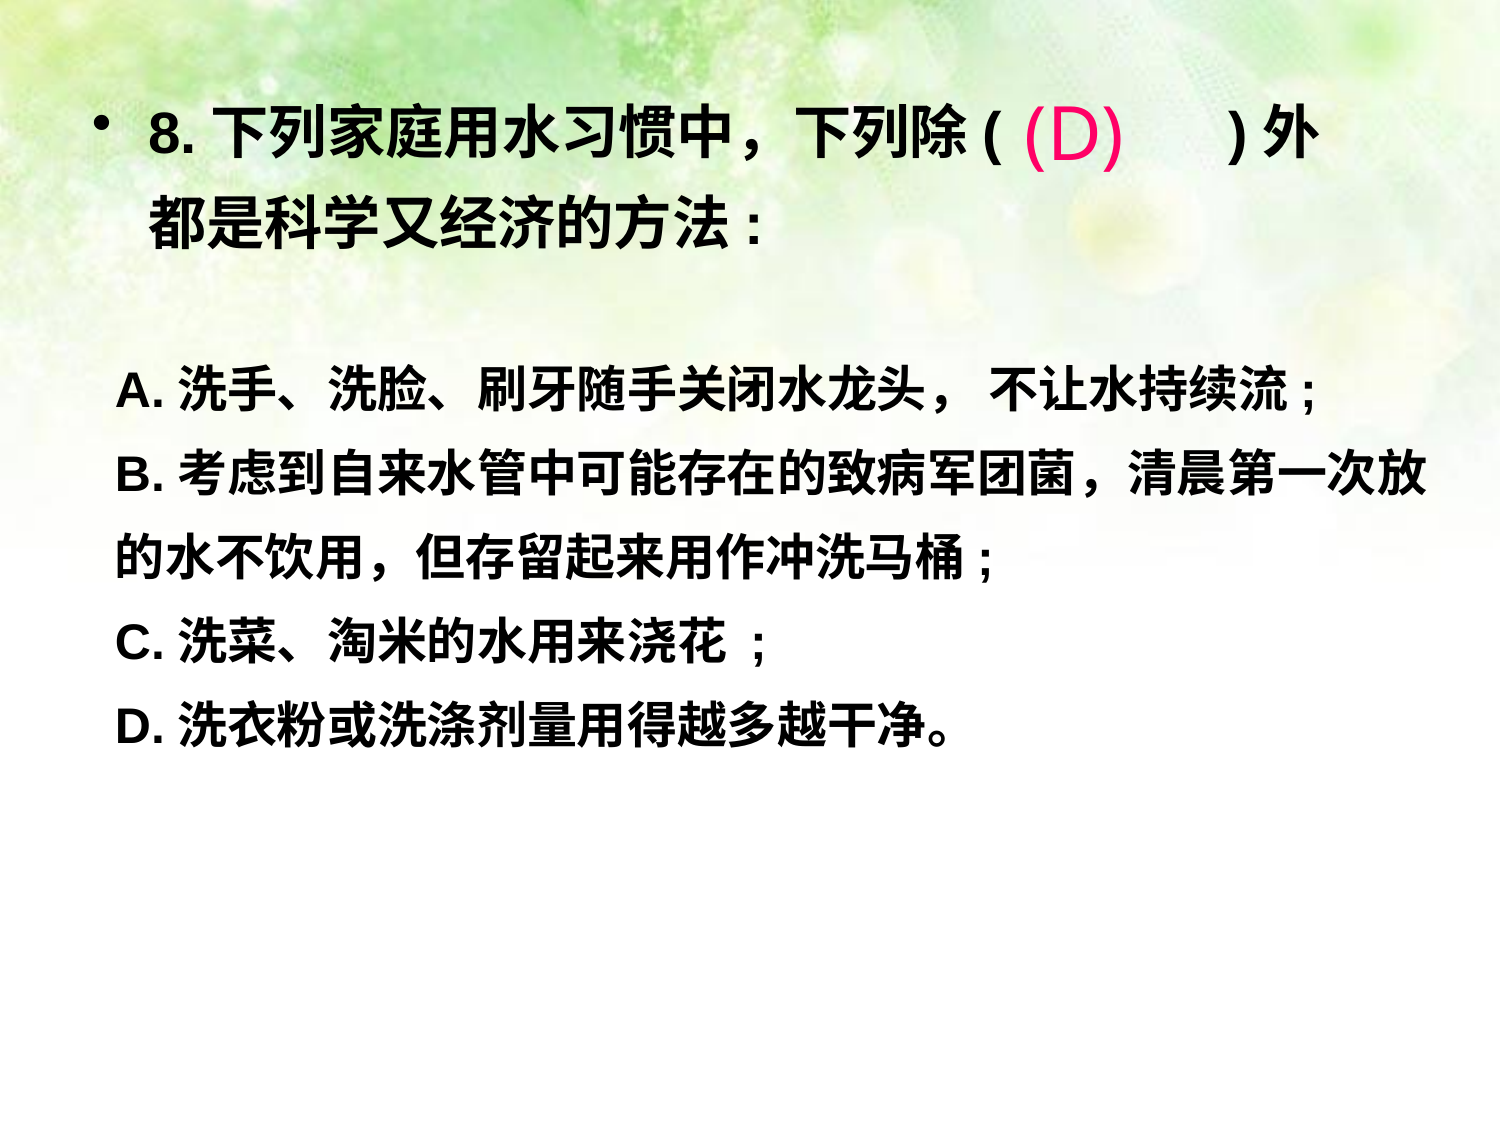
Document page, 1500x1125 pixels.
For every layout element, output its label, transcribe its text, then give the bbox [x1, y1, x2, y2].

text_box A.洗手、洗脸、刷牙随手关闭水龙头， 不让水持续流; B.考虑到自来水管中可能存在的致病军团菌，清晨第一次放的水不饮用，但存留起来用作冲洗马桶; C.洗菜、淘米的水用来浇花 ; D.洗衣粉或洗涤剂量用得越多越干净。 [100, 326, 1459, 761]
list 8.下列家庭用水习惯中，下列除( )外都是科学又经济的方法: [76, 66, 1353, 433]
picture [0, 0, 1500, 1125]
text_box (D) [1009, 78, 1176, 183]
